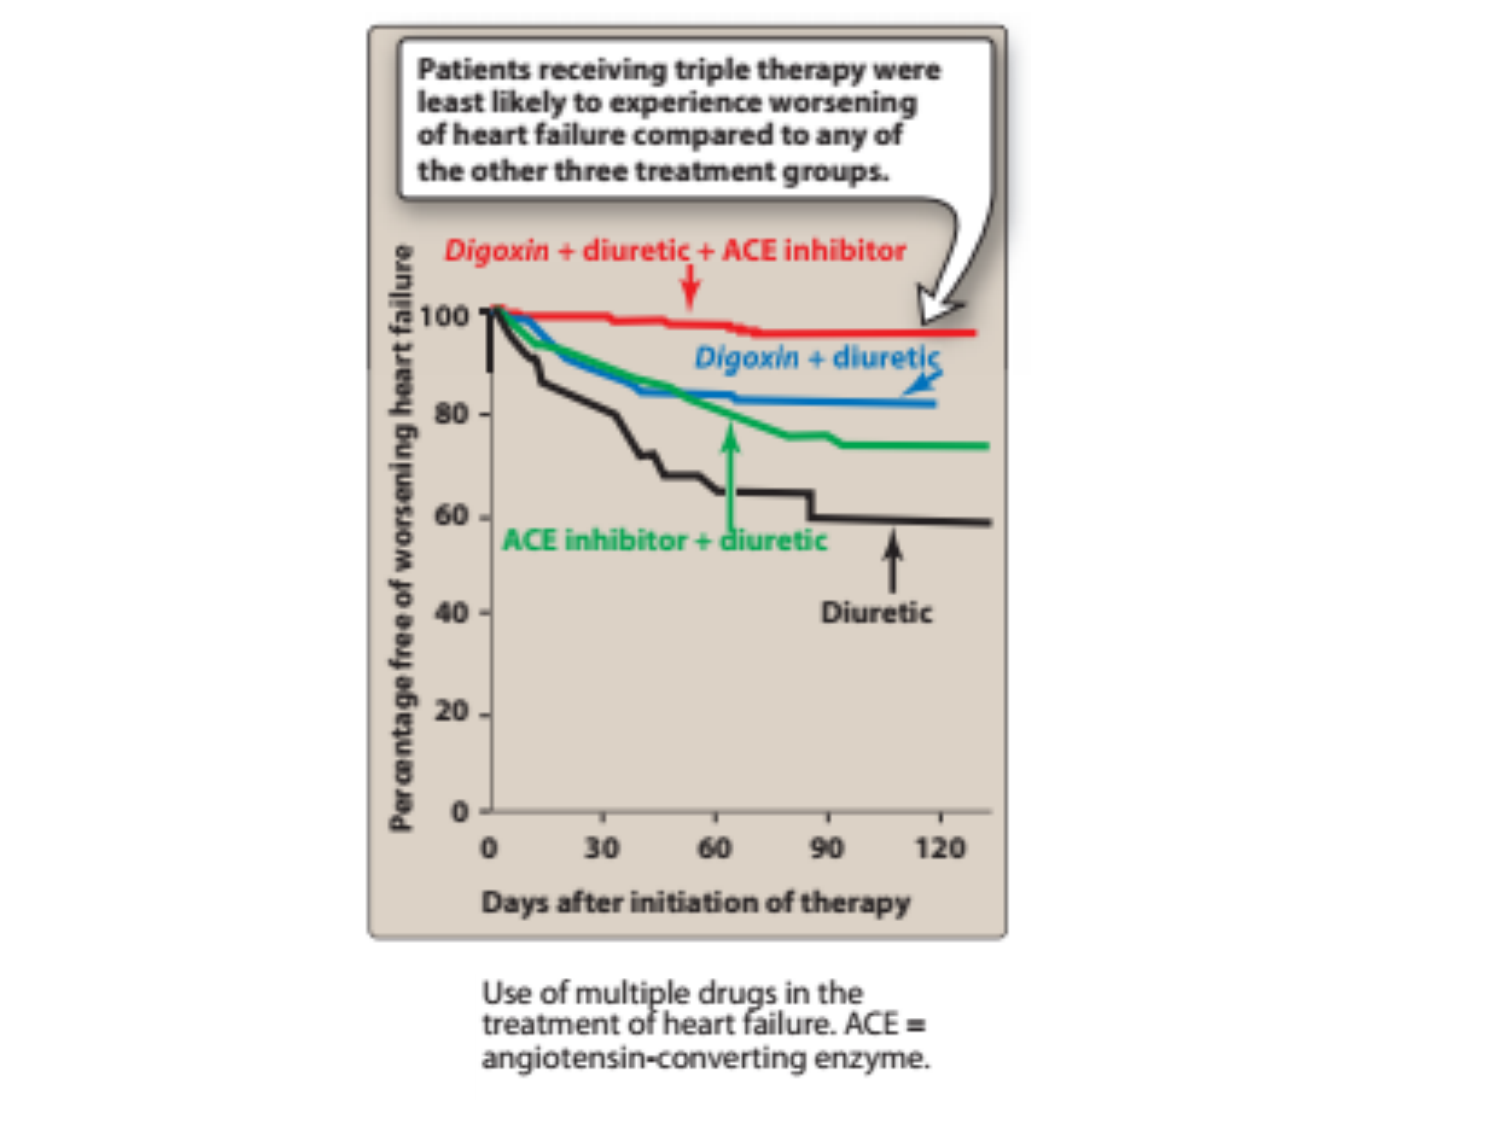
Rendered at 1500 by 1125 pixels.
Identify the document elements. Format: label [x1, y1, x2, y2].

picture [349, 12, 1031, 951]
picture [474, 974, 954, 1101]
